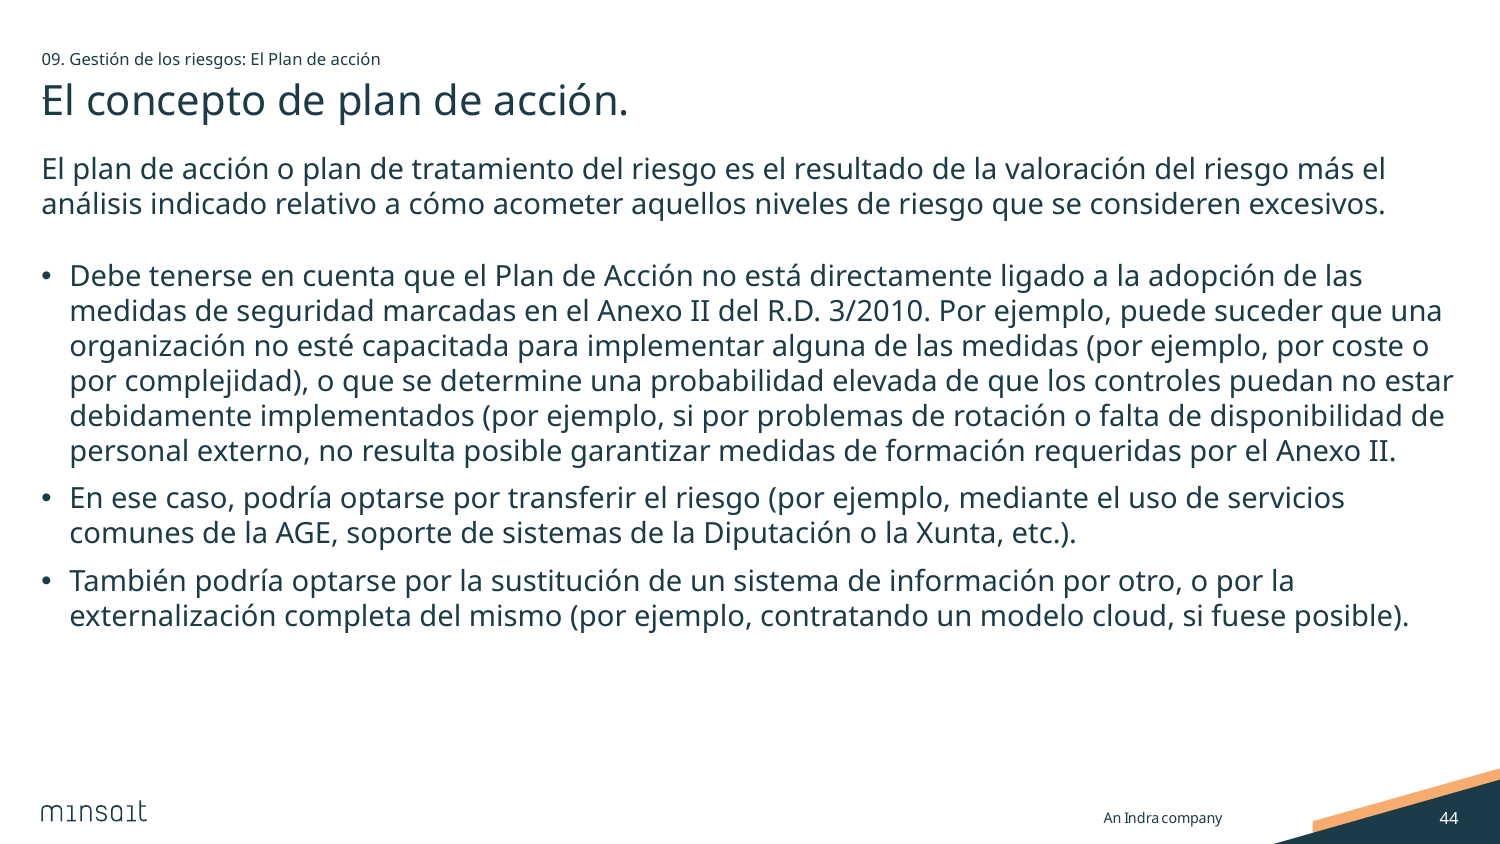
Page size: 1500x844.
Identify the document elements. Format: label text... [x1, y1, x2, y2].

text_box El plan de acción o plan de tratamiento del riesgo es el resultado de la valoración del riesgo más el análisis indicado relativo a cómo acometer aquellos niveles de riesgo que se consideren excesivos. Debe tenerse en cuenta que el Plan de Acción no está directamente ligado a la adopción de las medidas de seguridad marcadas en el Anexo II del R.D. 3/2010. Por ejemplo, puede suceder que una organización no esté capacitada para implementar alguna de las medidas (por ejemplo, por coste o por complejidad), o que se determine una probabilidad elevada de que los controles puedan no estar debidamente implementados (por ejemplo, si por problemas de rotación o falta de disponibilidad de personal externo, no resulta posible garantizar medidas de formación requeridas por el Anexo II. En ese caso, podría optarse por transferir el riesgo (por ejemplo, mediante el uso de servicios comunes de la AGE, soporte de sistemas de la Diputación o la Xunta, etc.). También podría optarse por la sustitución de un sistema de información por otro, o por la externalización completa del mismo (por ejemplo, contratando un modelo cloud, si fuese posible). [41, 150, 1459, 436]
title El concepto de plan de acción. [41, 79, 1459, 150]
list 09. Gestión de los riesgos: El Plan de acción . [41, 43, 1459, 75]
